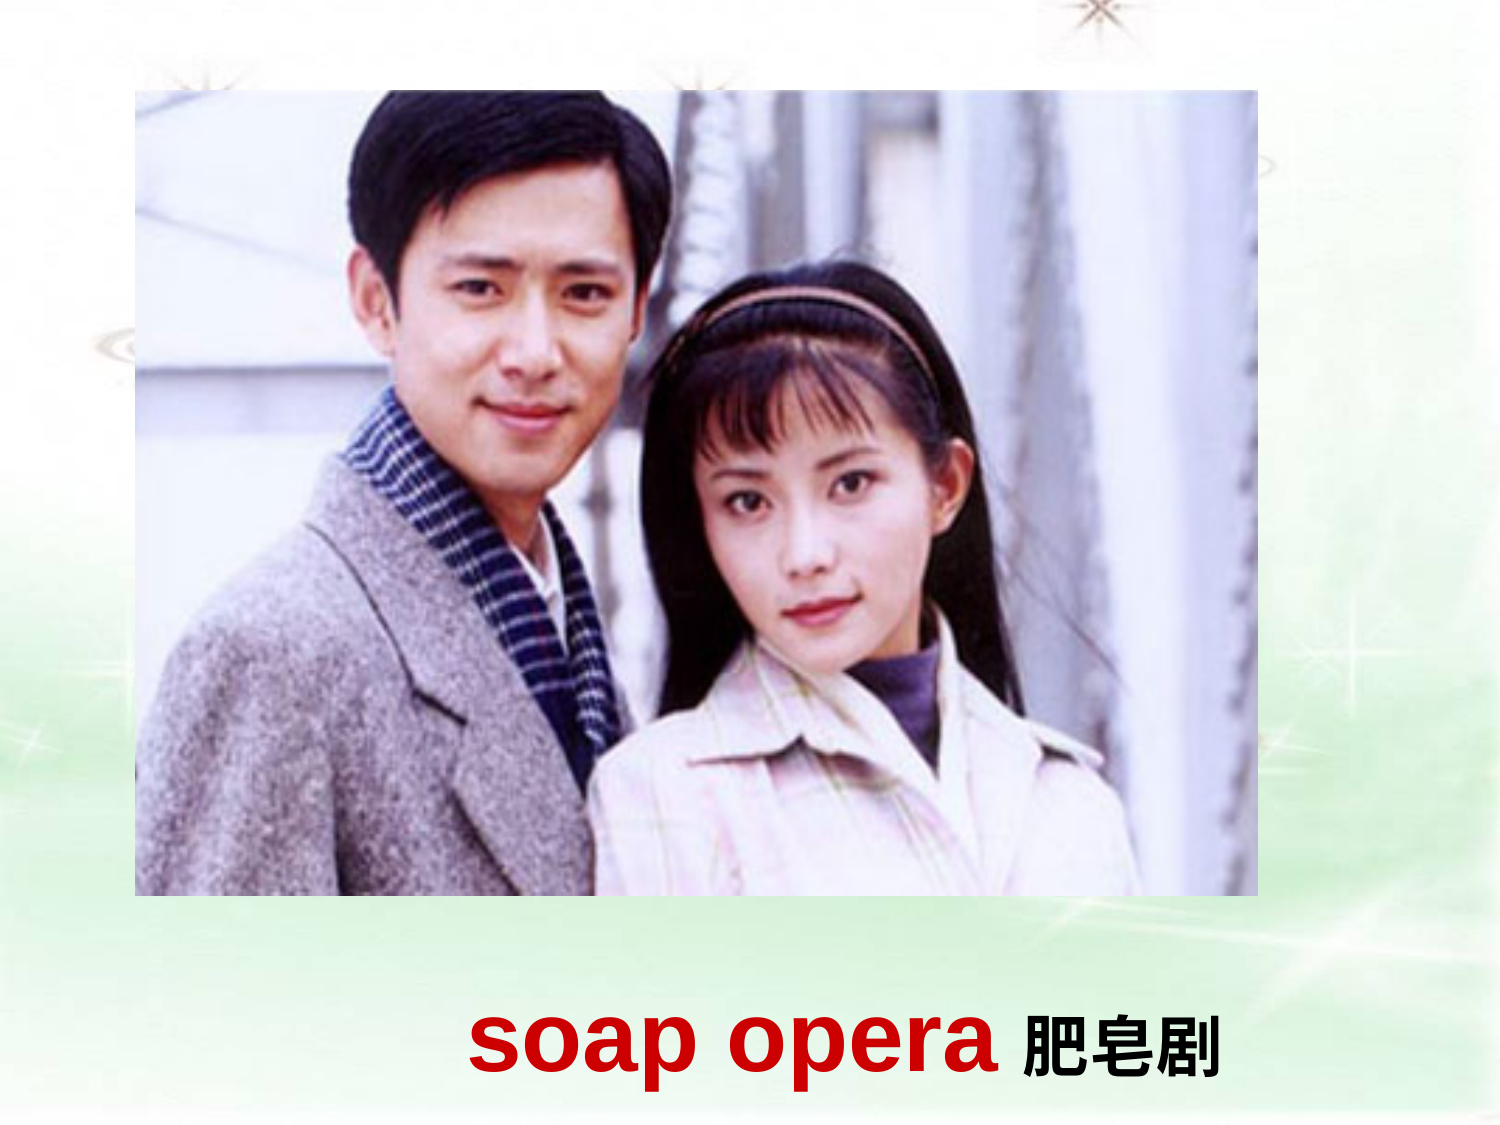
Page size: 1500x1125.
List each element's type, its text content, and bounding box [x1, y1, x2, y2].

text_box soap opera肥皂剧 [372, 964, 1317, 1099]
picture [0, 0, 1500, 1125]
